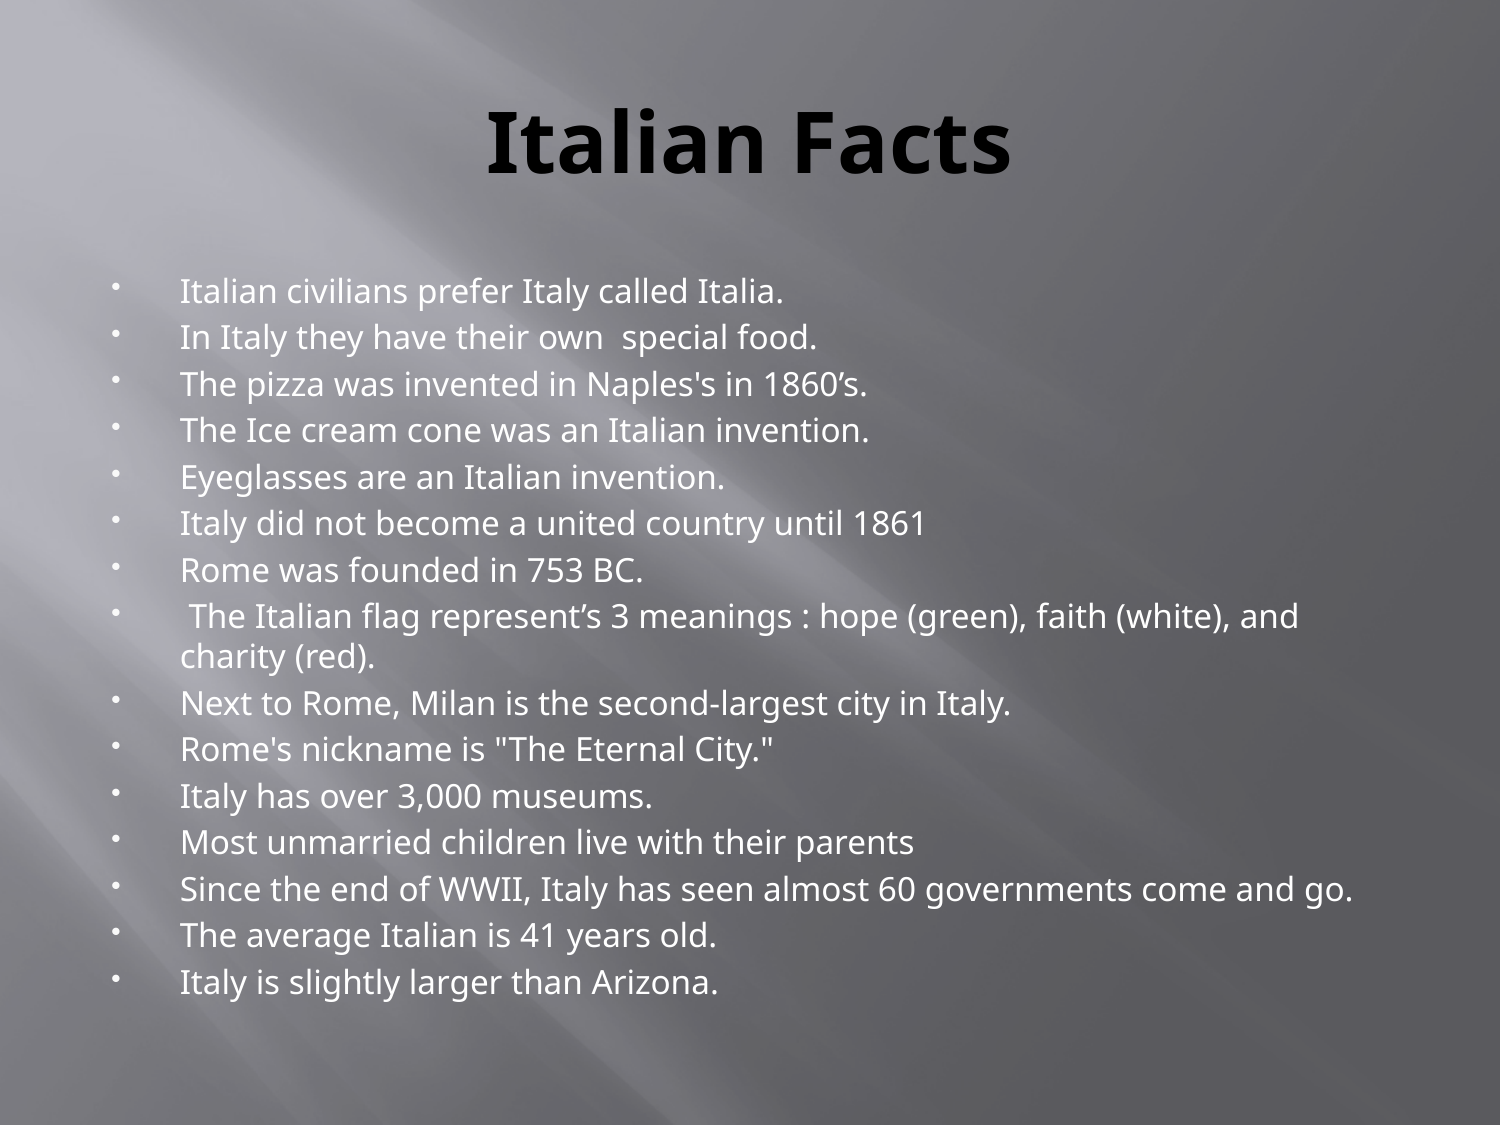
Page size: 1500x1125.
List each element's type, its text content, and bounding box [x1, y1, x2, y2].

title Italian Facts [75, 45, 1425, 233]
list Italian civilians prefer Italy called Italia. In Italy they have their own special food. The pizza was invented in Naples's in 1860’s. The Ice cream cone was an Italian invention. Eyeglasses are an Italian invention. Italy did not become a united country until 1861 Rome was founded in 753 BC. The Italian flag represent’s 3 meanings : hope (green), faith (white), and charity (red). Next to Rome, Milan is the second-largest city in Italy. Rome's nickname is "The Eternal City." Italy has over 3,000 museums. Most unmarried children live with their parents Since the end of WWII, Italy has seen almost 60 governments come and go. The average Italian is 41 years old. Italy is slightly larger than Arizona. [75, 262, 1425, 1035]
